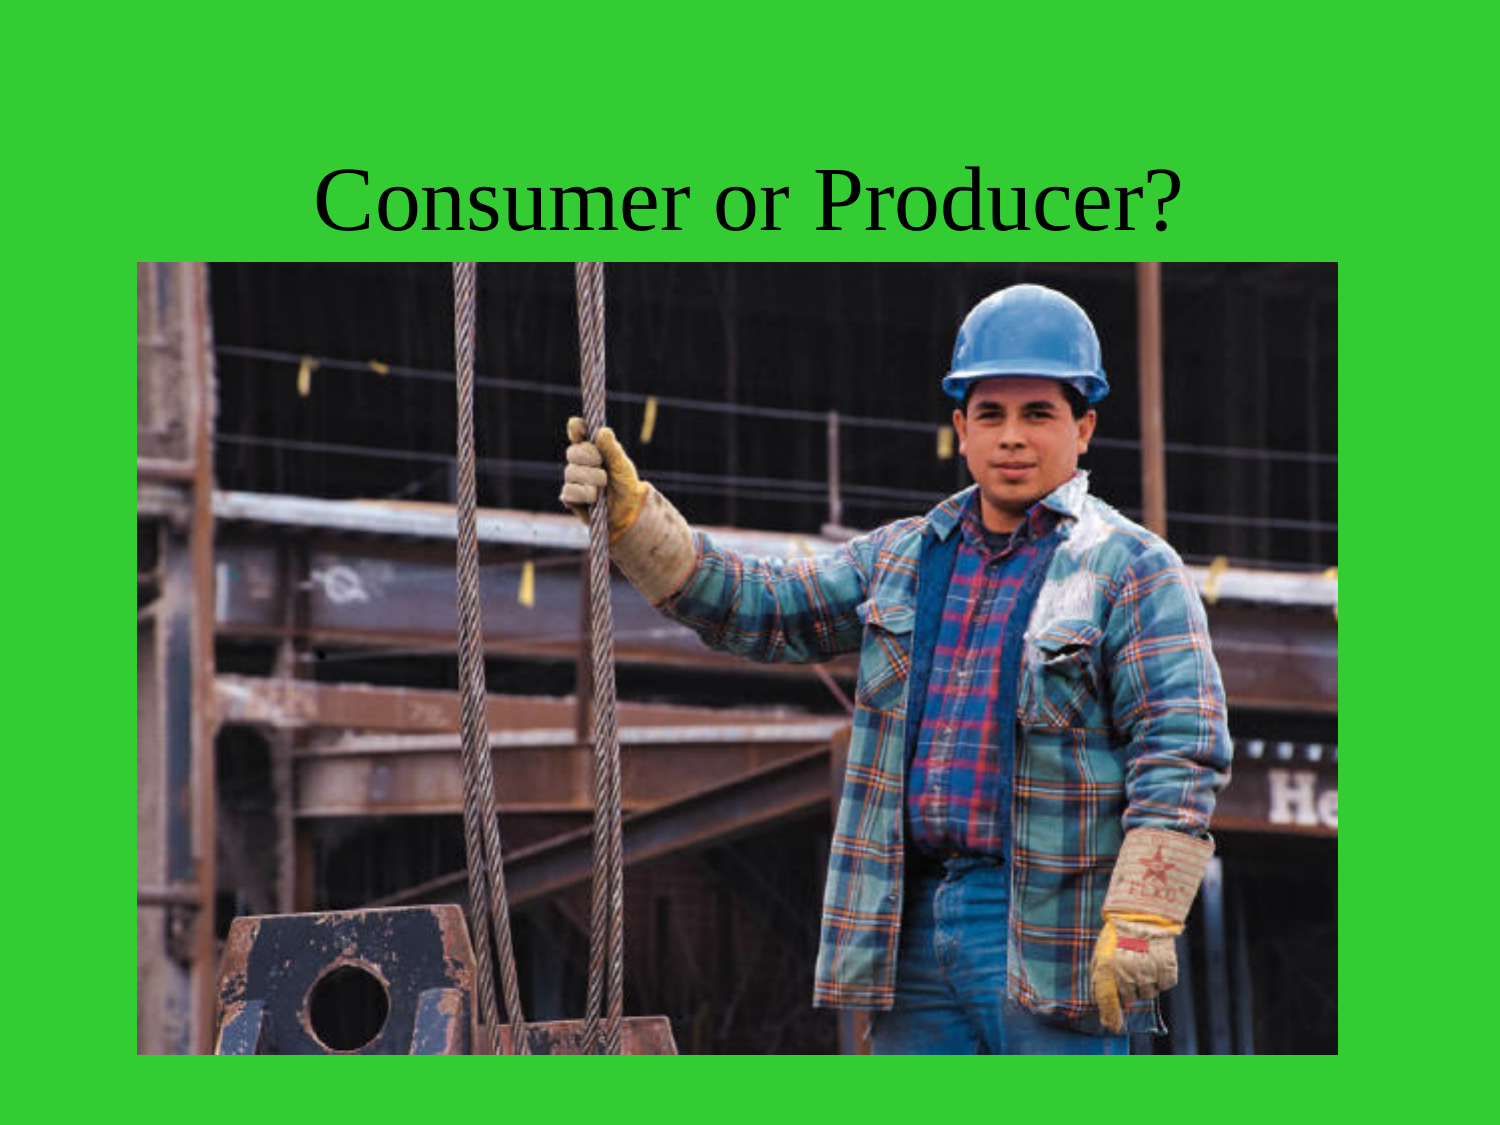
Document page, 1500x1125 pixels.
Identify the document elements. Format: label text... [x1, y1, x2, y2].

picture [137, 262, 1338, 1056]
title Consumer or Producer? [112, 99, 1388, 288]
